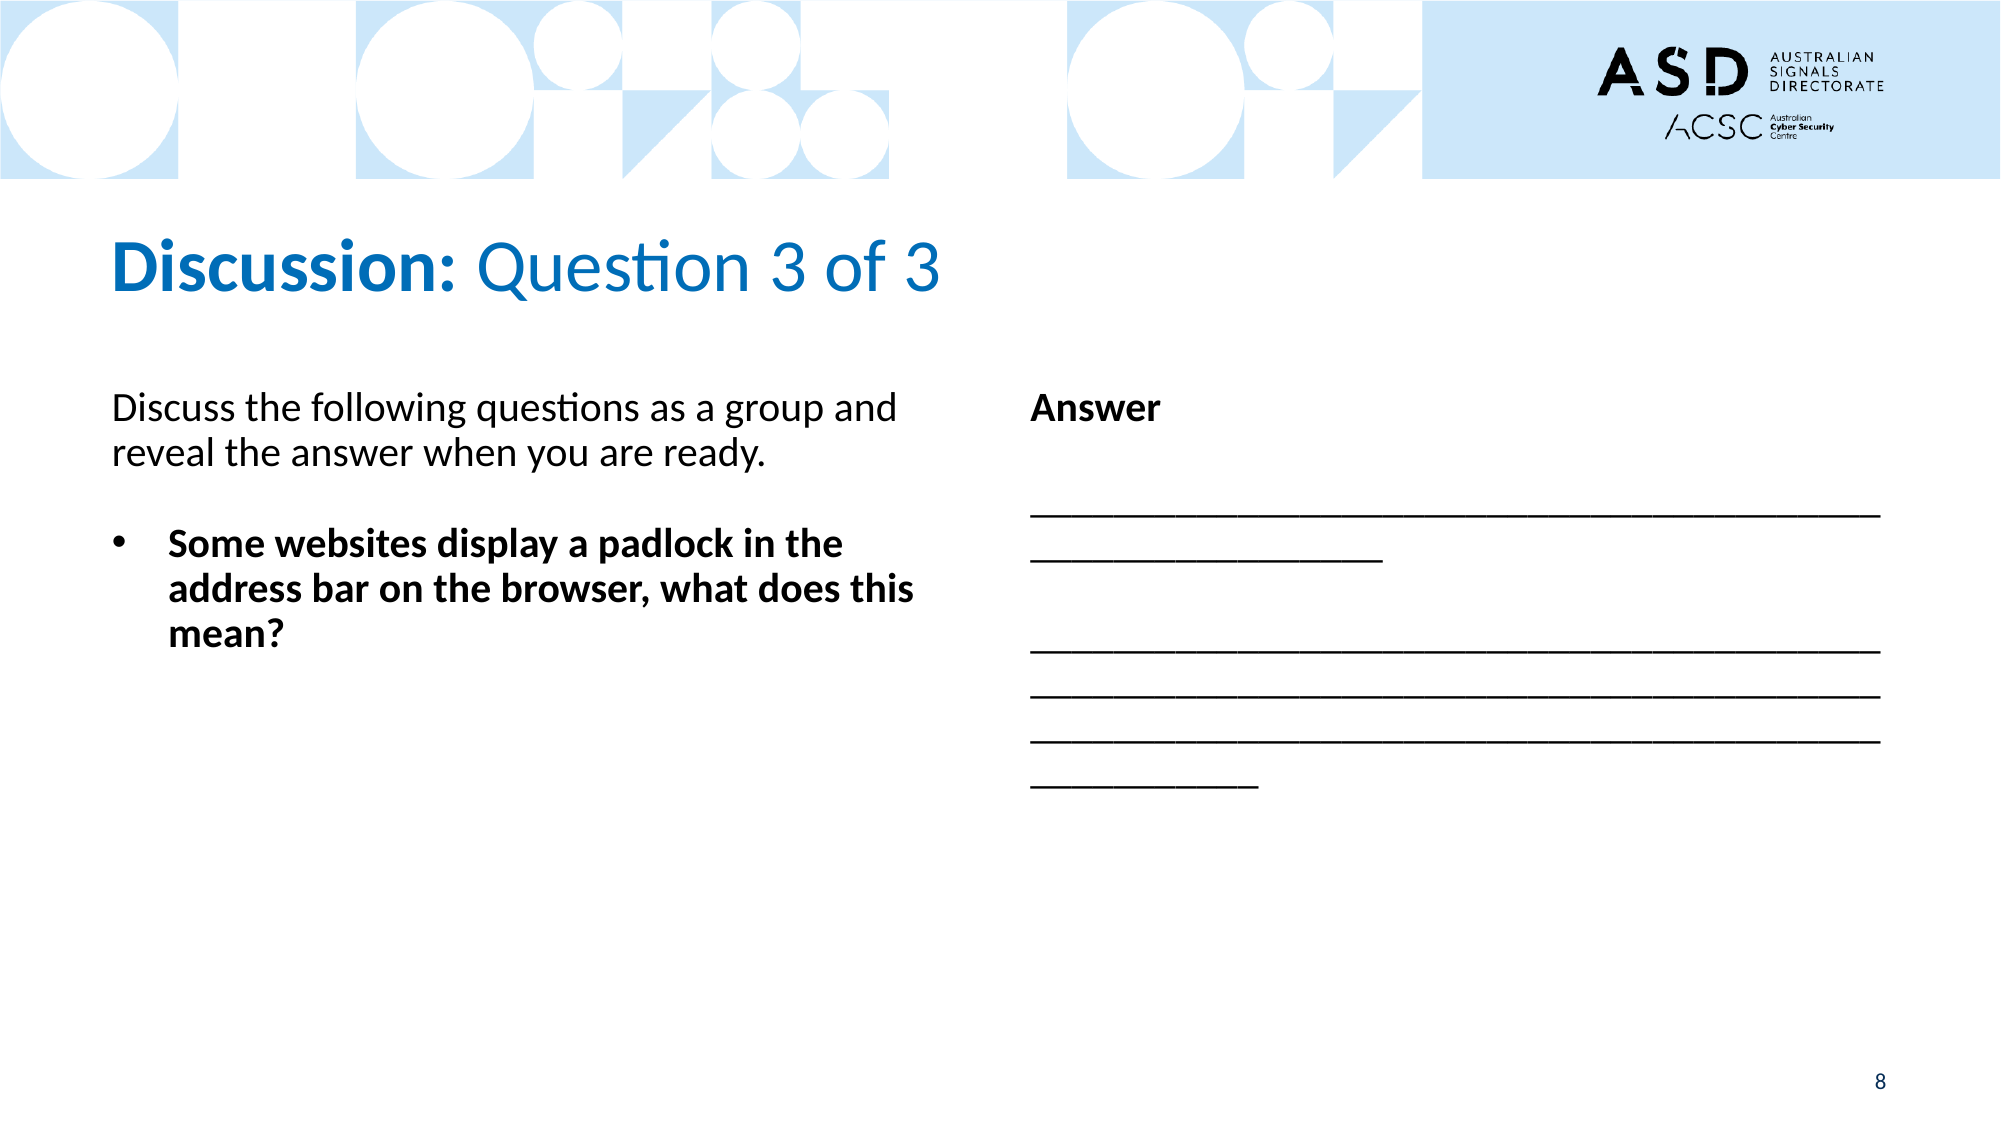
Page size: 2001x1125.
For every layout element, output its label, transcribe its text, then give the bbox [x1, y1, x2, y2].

slide_number 8 [1799, 1050, 1902, 1111]
list Answer __________________________________________________________ ______________________________________________________________________________________________________________________________________ [1015, 378, 1902, 1007]
picture [0, 0, 2001, 179]
list Discuss the following questions as a group and reveal the answer when you are ready. Some websites display a padlock in the address bar on the browser, what does this mean? [96, 378, 983, 1007]
title Discussion: Question 3 of 3 [96, 207, 1902, 328]
